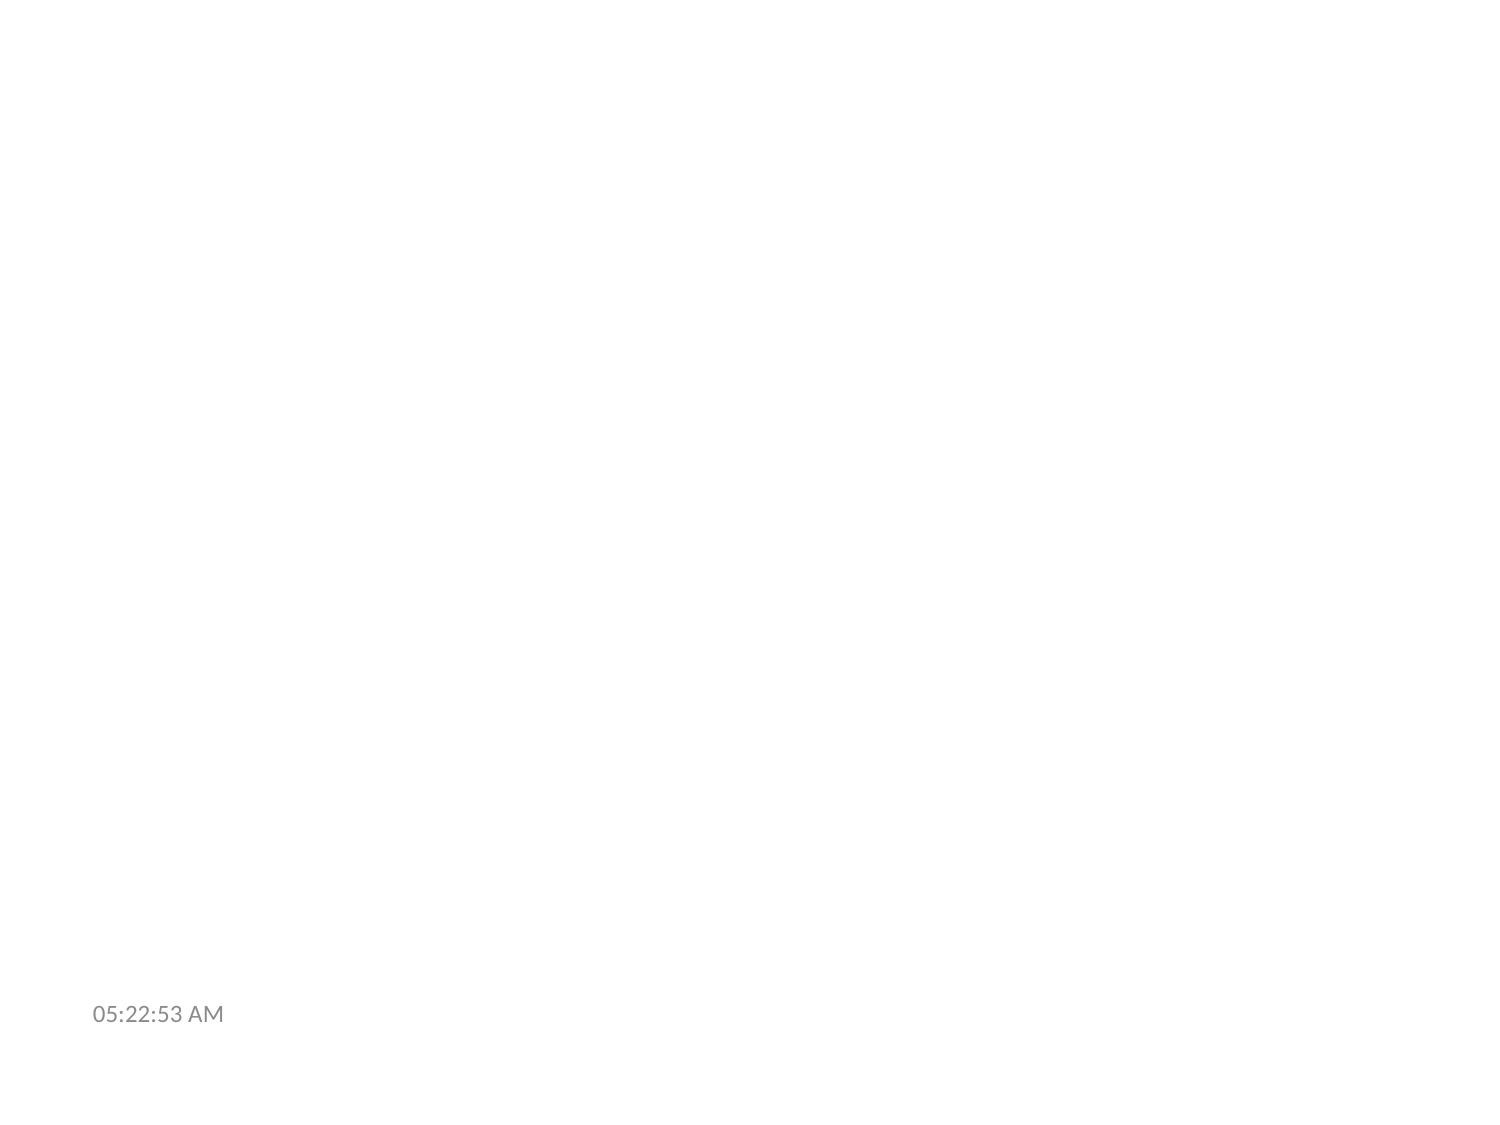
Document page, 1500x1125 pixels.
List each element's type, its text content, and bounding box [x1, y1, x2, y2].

text_box 3:35:09 PM [77, 982, 428, 1043]
